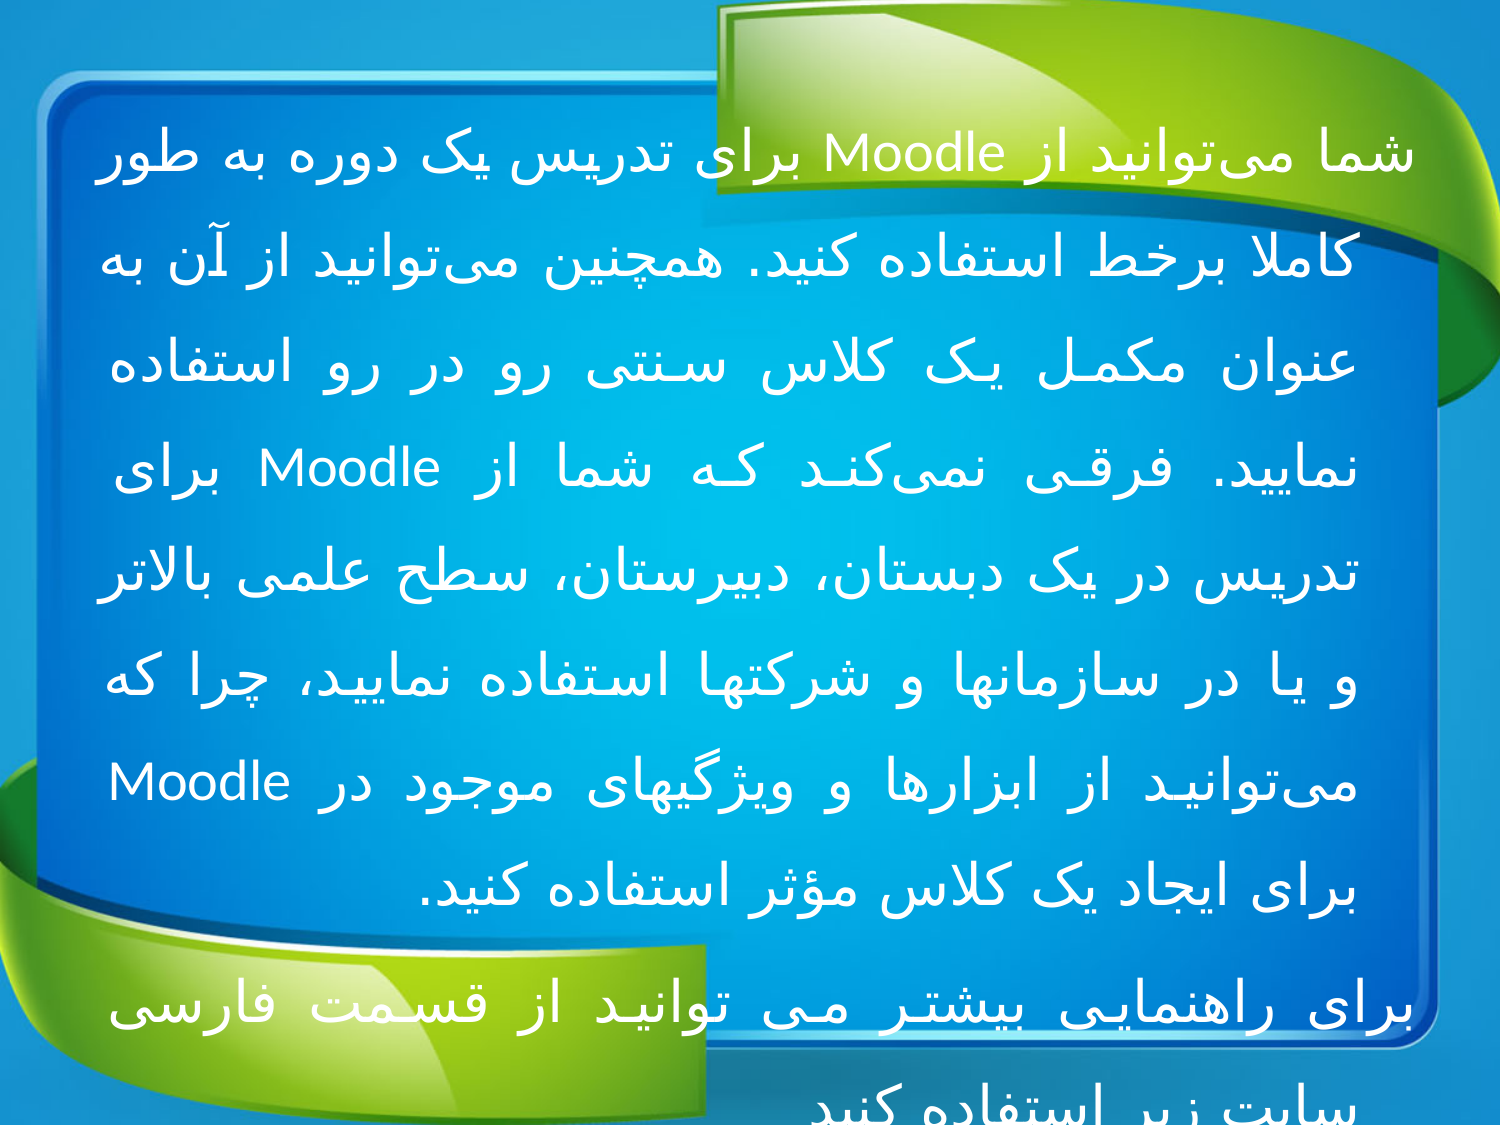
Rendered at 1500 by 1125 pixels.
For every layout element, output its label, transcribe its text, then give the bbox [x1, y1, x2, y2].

list شما می‌توانید از Moodle برای تدریس یک دوره به طور کاملا برخط استفاده کنید. همچنین می‌توانید از آن به عنوان مکمل یک کلاس سنتی رو در رو استفاده نمایید. فرقی نمی‌کند که شما از Moodle برای تدریس در یک دبستان، دبیرستان، سطح علمی ‌بالاتر و یا در سازمانها و شرکتها استفاده نمایید، چرا که می‌توانید از ابزارها و ویژگیهای موجود در Moodle برای ایجاد یک کلاس مؤثر استفاده کنید. برای راهنمایی بیشتر می توانید از قسمت فارسی سایت زیر استفاده کنید https://moodle.org/mod/page/view.php?id=7237 [82, 70, 1432, 813]
picture [0, 0, 1500, 1125]
